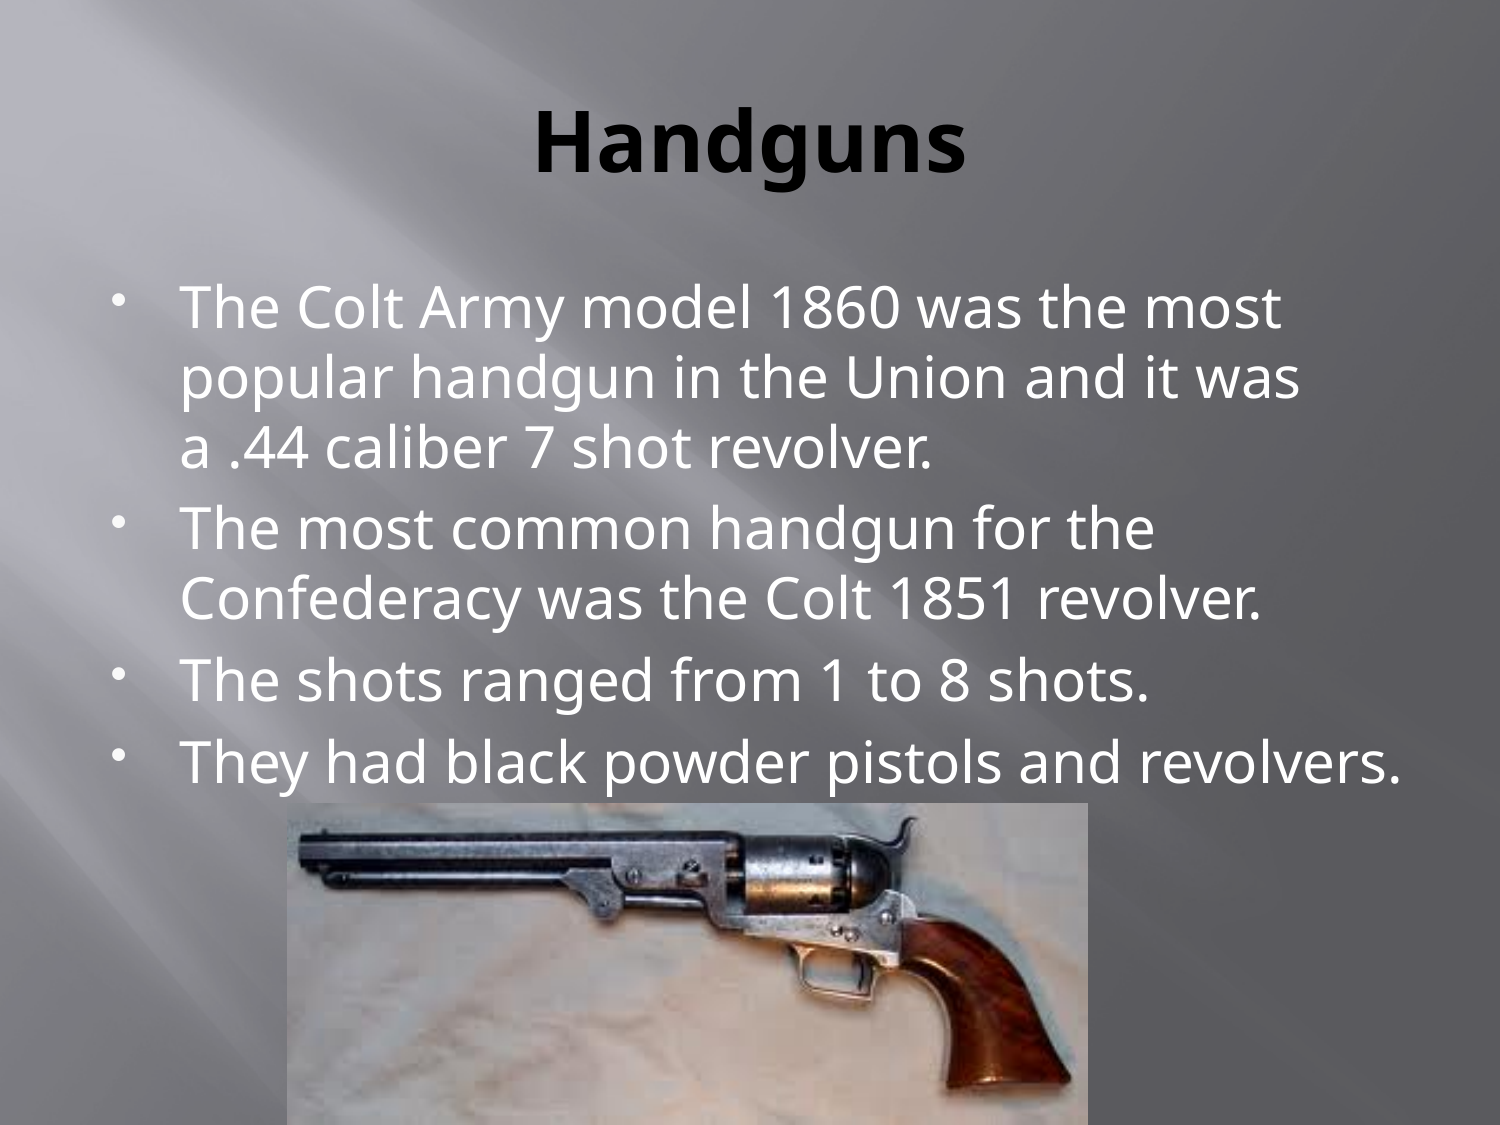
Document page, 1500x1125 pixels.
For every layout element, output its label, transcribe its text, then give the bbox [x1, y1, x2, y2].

list The Colt Army model 1860 was the most popular handgun in the Union and it was a .44 caliber 7 shot revolver. The most common handgun for the Confederacy was the Colt 1851 revolver. The shots ranged from 1 to 8 shots. They had black powder pistols and revolvers. [75, 262, 1425, 1035]
title Handguns [75, 45, 1425, 233]
picture [287, 803, 1088, 1125]
